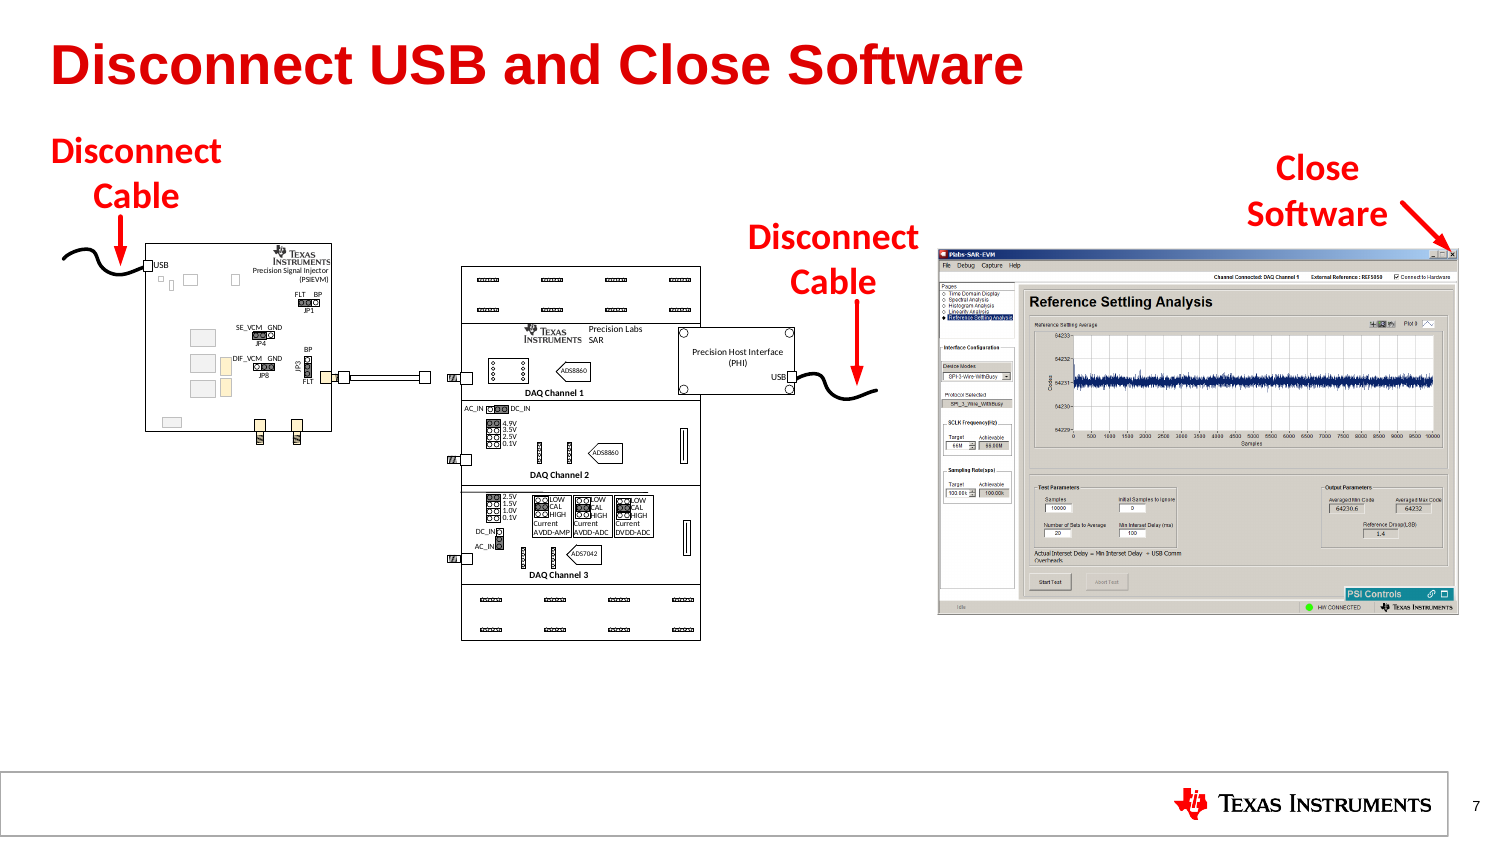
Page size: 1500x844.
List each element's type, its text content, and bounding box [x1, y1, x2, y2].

title Disconnect USB and Close Software [37, 17, 1426, 115]
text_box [30, 116, 1459, 641]
slide_number 7 [1142, 790, 1493, 817]
